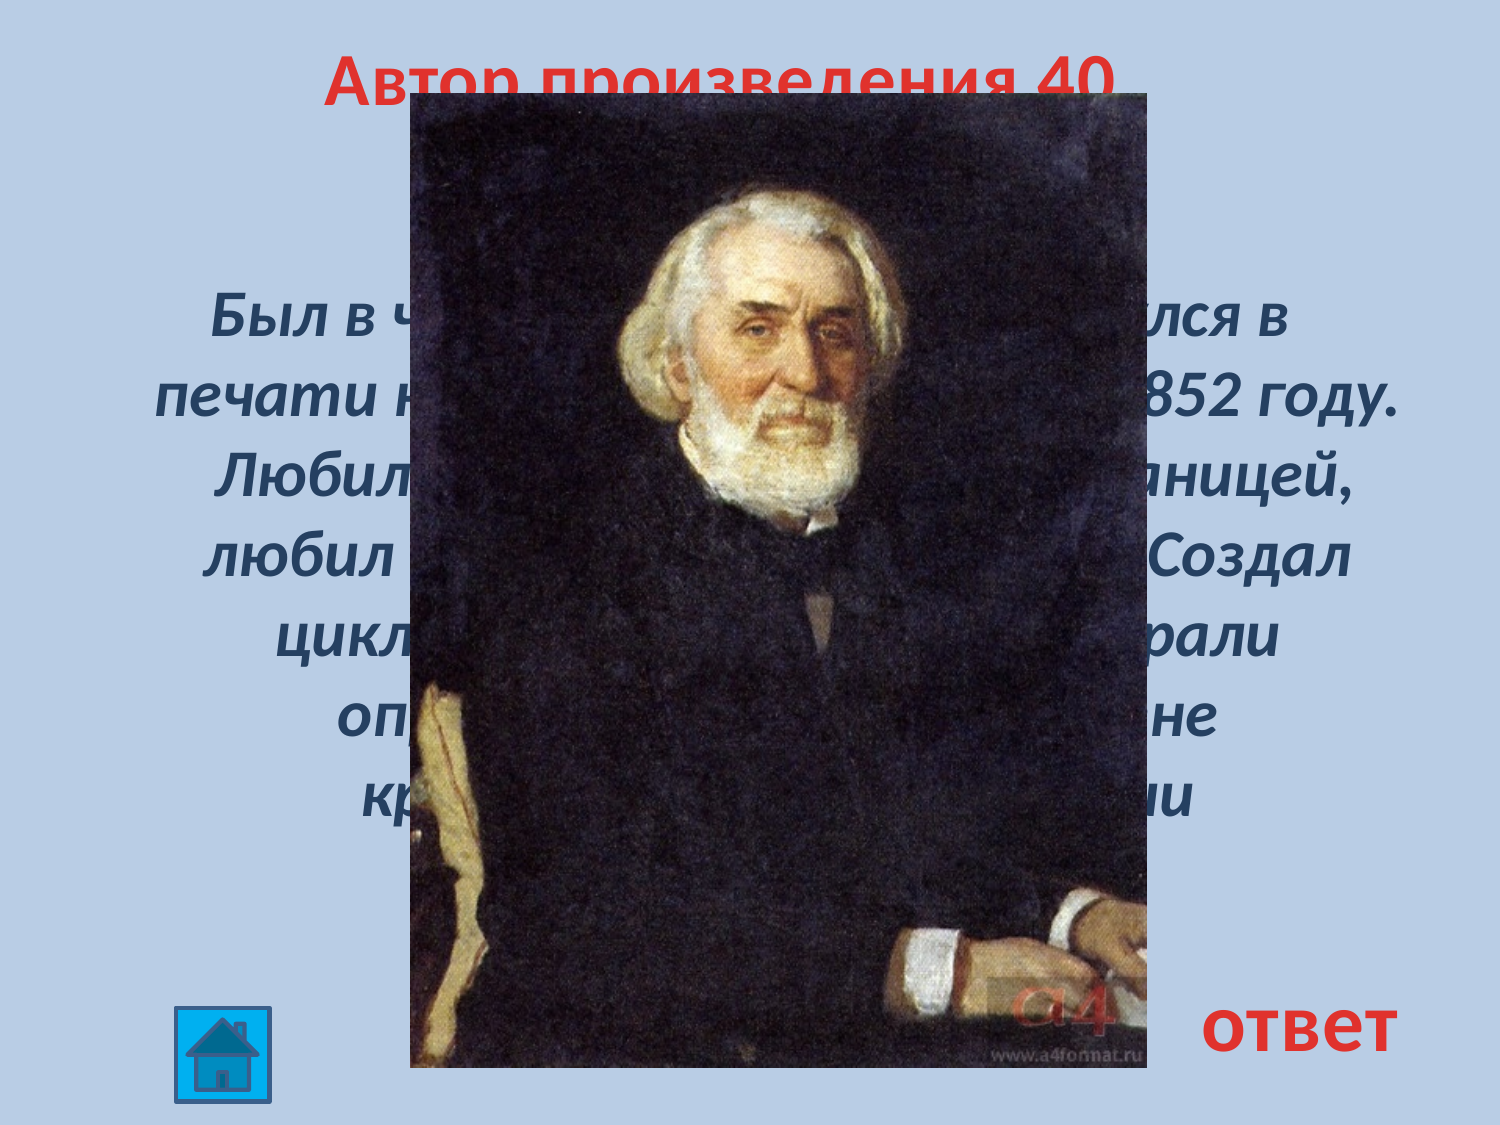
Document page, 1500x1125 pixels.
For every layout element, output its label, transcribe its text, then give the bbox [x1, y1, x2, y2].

list Был в числе тех, кто откликнулся в печати на смерть Н.В. Гоголя в 1852 году. Любил путешествовать за границей, любил охоту, русскую природу. Создал цикл рассказов, которые сыграли определенную роль в отмене крепостного права в России [1152, 262, 1425, 1005]
text_box ответ [1171, 960, 1428, 1076]
picture [409, 93, 1147, 1068]
text_box Автор произведения 40 [269, 23, 1172, 129]
list Был в числе тех, кто откликнулся в печати на смерть Н.В. Гоголя в 1852 году. Любил путешествовать за границей, любил охоту, русскую природу. Создал цикл рассказов, которые сыграли определенную роль в отмене крепостного права в России [75, 262, 404, 1005]
text_box [174, 1006, 272, 1104]
